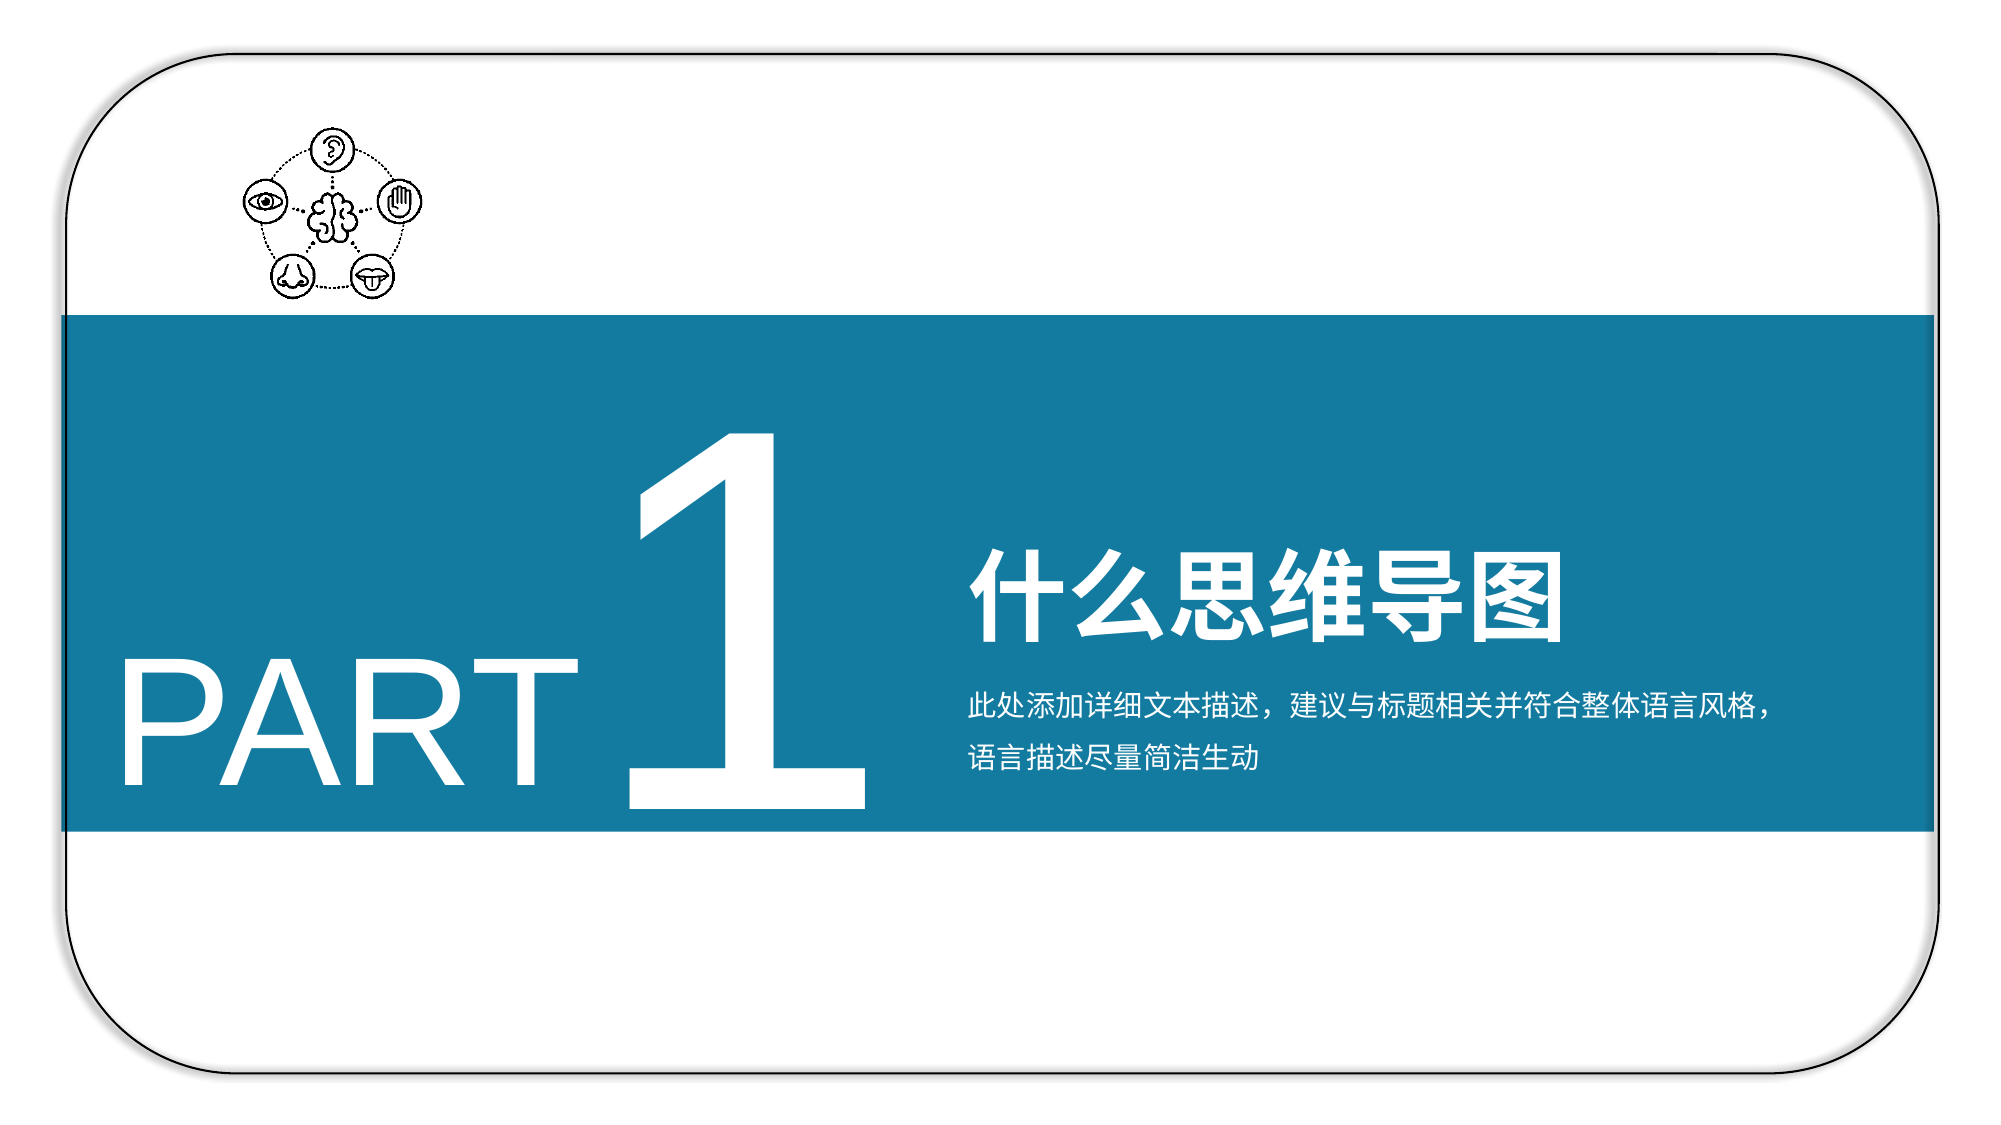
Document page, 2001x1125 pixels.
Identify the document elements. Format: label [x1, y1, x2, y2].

picture [221, 100, 442, 321]
text_box [65, 52, 1940, 1075]
